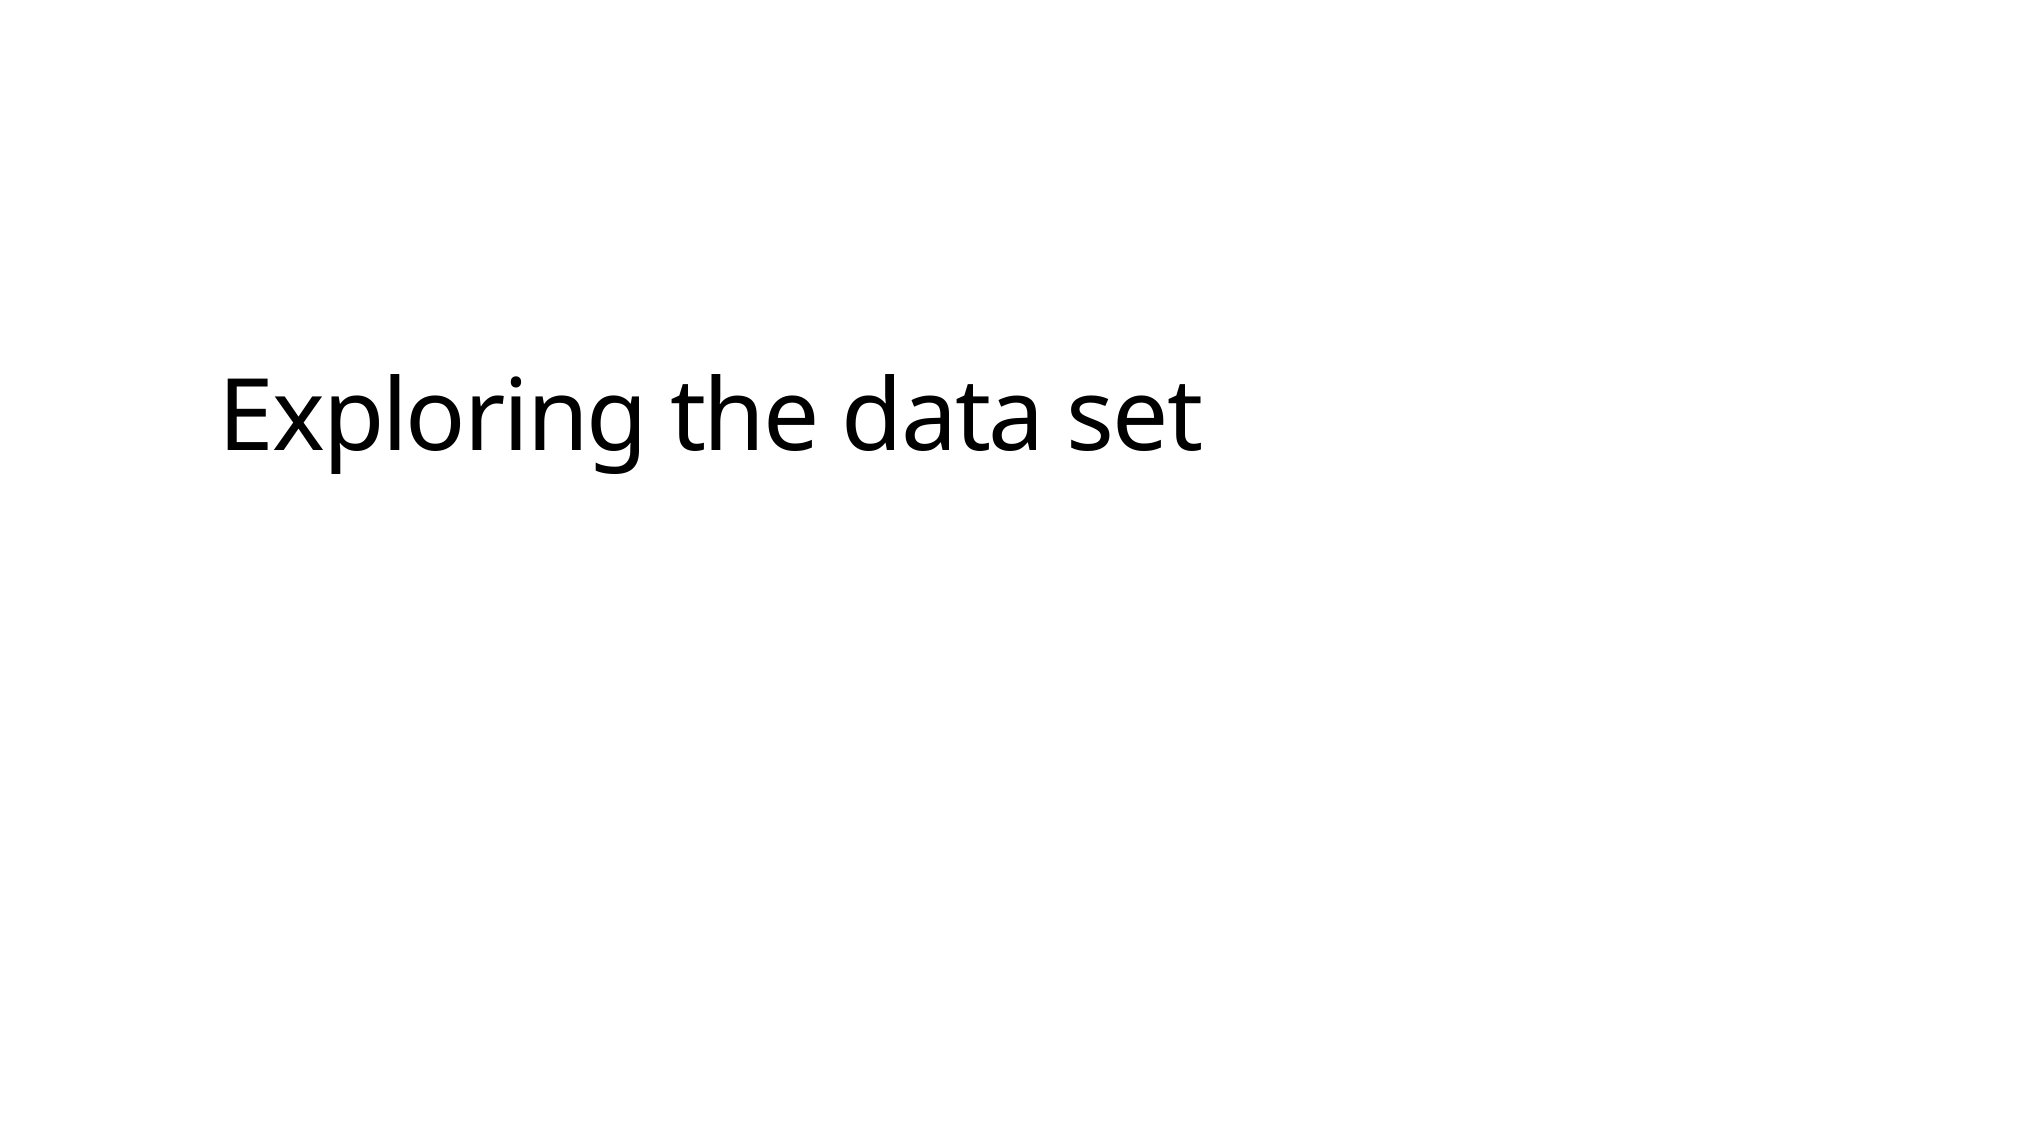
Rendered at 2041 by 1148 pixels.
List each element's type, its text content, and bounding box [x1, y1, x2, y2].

title Exploring the data set [195, 348, 1846, 649]
